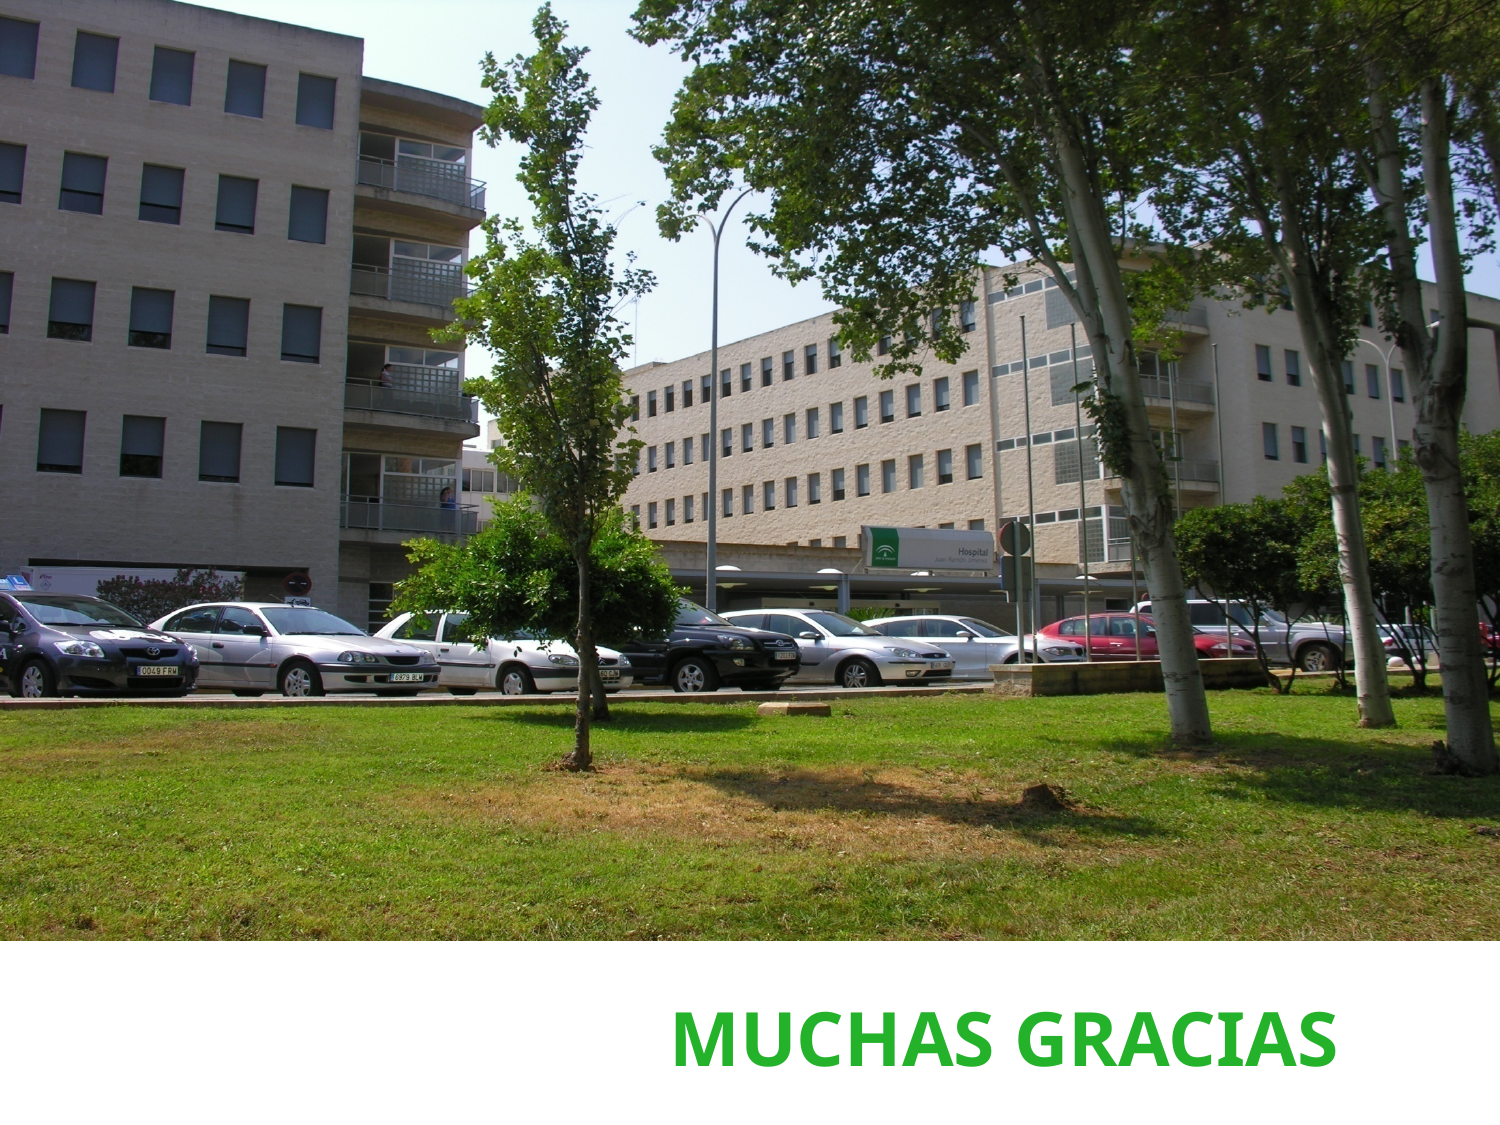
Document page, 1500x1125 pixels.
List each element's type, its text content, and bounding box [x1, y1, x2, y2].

list MUCHAS GRACIAS [351, 984, 1437, 1125]
picture [0, 0, 1500, 941]
